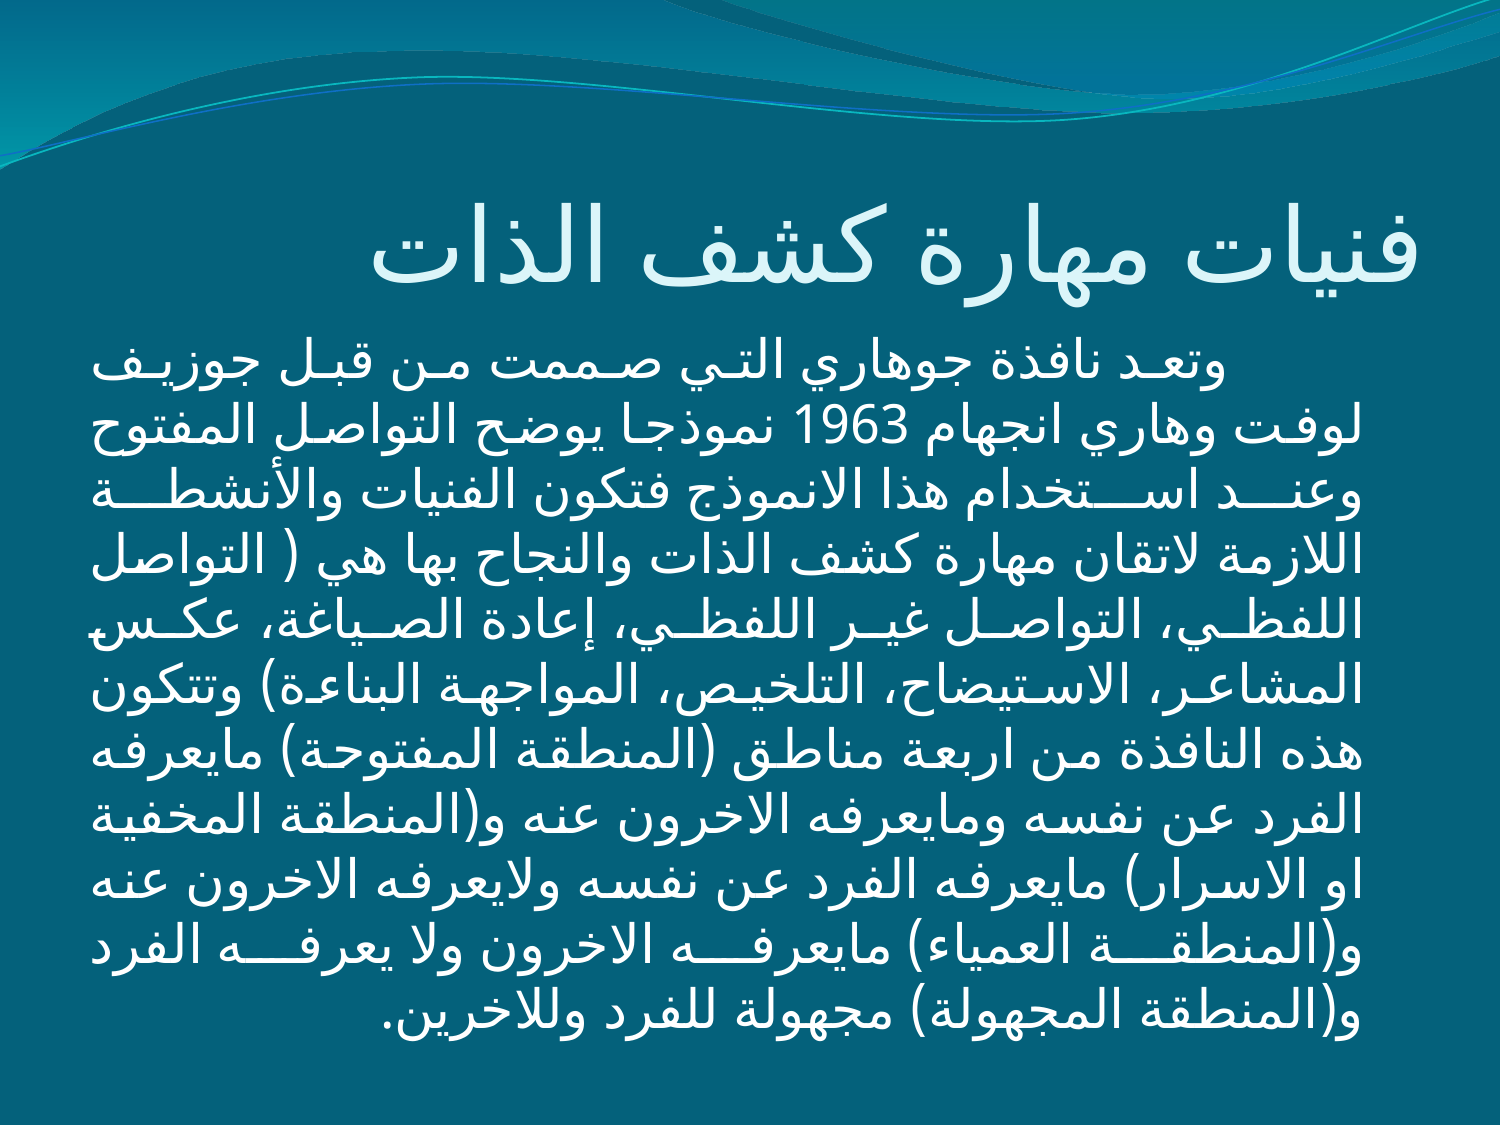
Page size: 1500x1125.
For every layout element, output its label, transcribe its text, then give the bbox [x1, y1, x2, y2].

picture [964, 303, 984, 307]
list وتعد نافذة جوهاري التي صممت من قبل جوزيف لوفت وهاري انجهام 1963 نموذجا يوضح التواصل المفتوح وعند استخدام هذا الانموذج فتكون الفنيات والأنشطة اللازمة لاتقان مهارة كشف الذات والنجاح بها هي ( التواصل اللفظي، التواصل غير اللفظي، إعادة الصياغة، عكس المشاعر، الاستيضاح، التلخيص، المواجهة البناءة) وتتكون هذه النافذة من اربعة مناطق (المنطقة المفتوحة) مايعرفه الفرد عن نفسه ومايعرفه الاخرون عنه و(المنطقة المخفية او الاسرار) مايعرفه الفرد عن نفسه ولايعرفه الاخرون عنه و(المنطقة العمياء) مايعرفه الاخرون ولا يعرفه الفرد و(المنطقة المجهولة) مجهولة للفرد وللاخرين. [75, 317, 1425, 1038]
picture [1068, 303, 1085, 307]
title فنيات مهارة كشف الذات [75, 115, 1425, 303]
